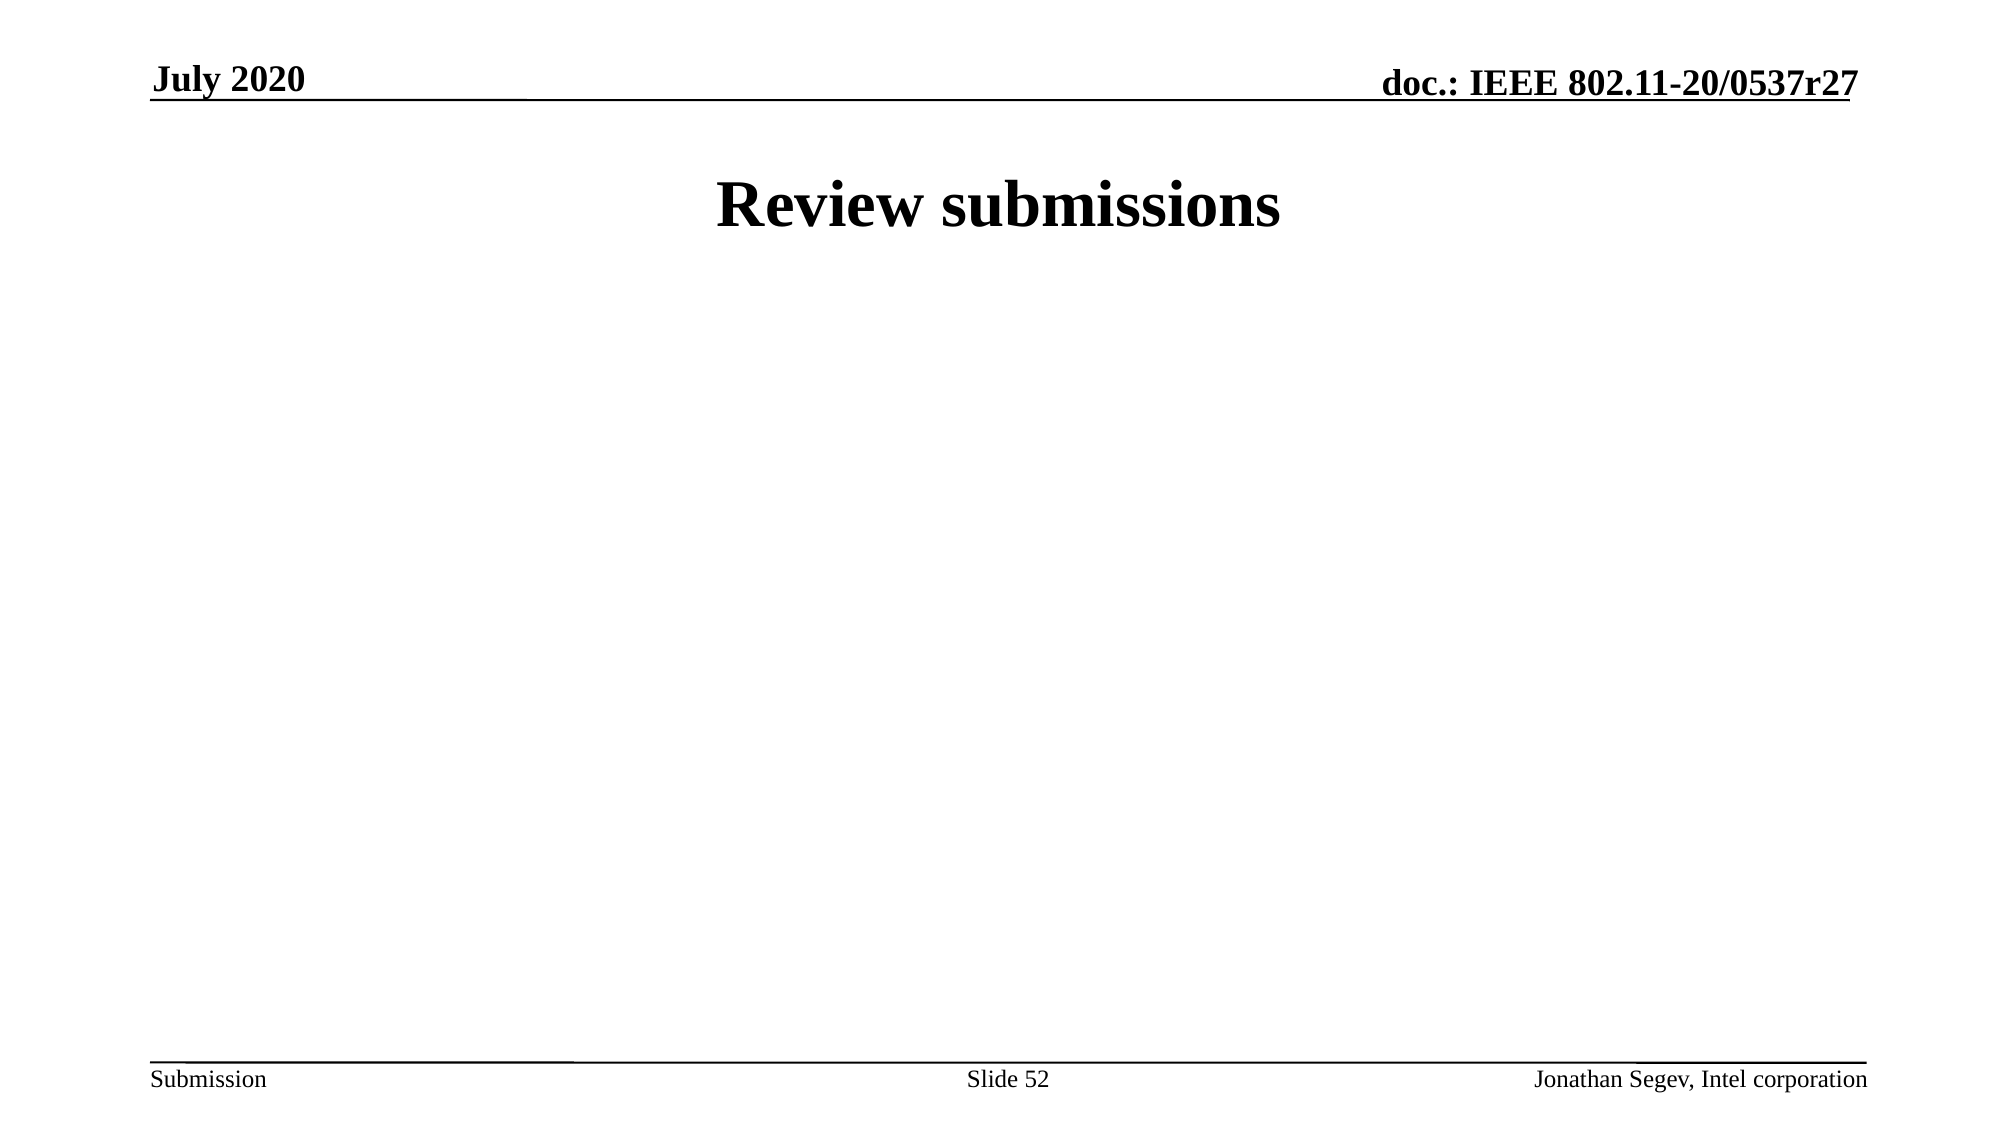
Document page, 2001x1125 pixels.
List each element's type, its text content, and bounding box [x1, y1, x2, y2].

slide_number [152, 54, 563, 100]
title Review submissions [149, 112, 1850, 288]
slide_number Slide 52 [950, 1061, 1067, 1123]
footer Jonathan Segev, Intel corporation [1171, 1061, 1869, 1093]
